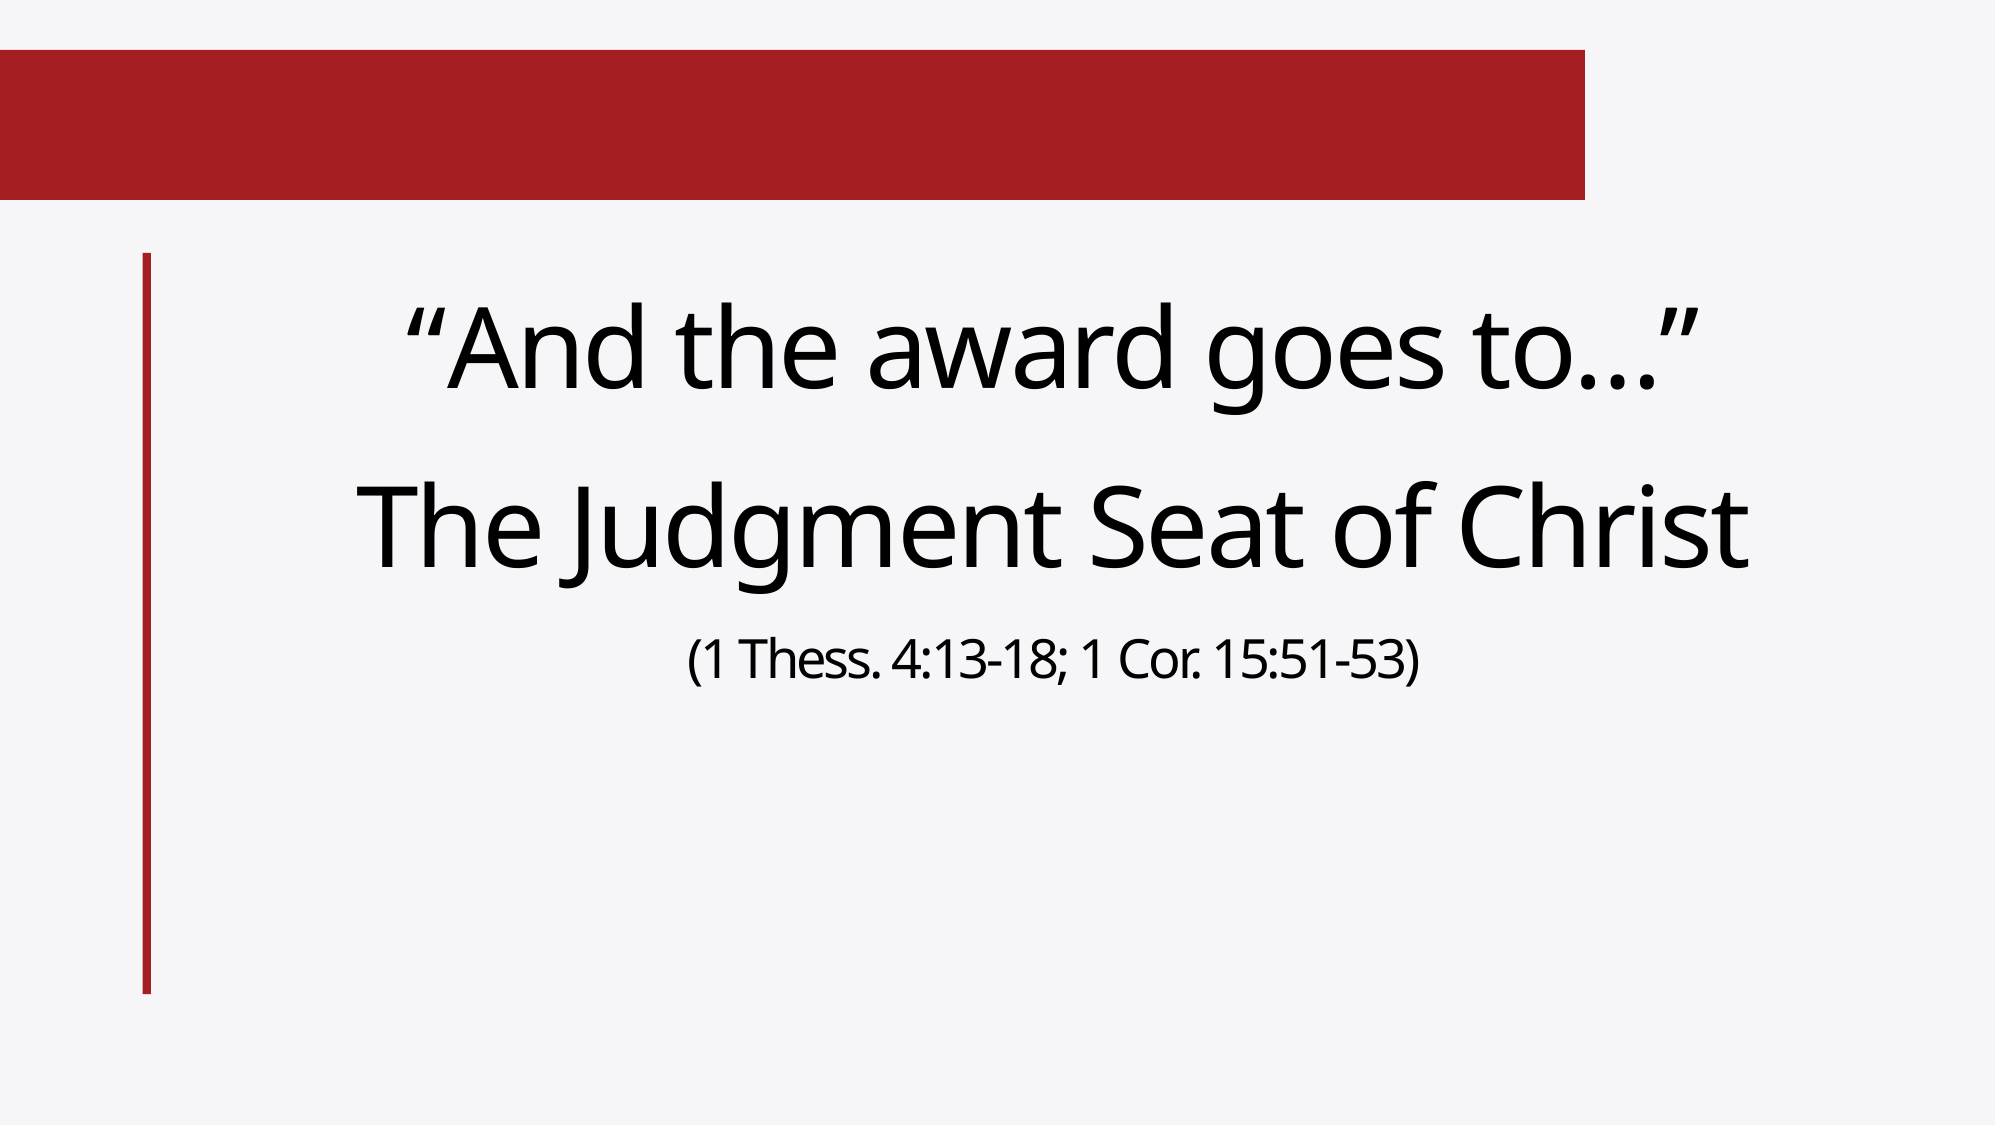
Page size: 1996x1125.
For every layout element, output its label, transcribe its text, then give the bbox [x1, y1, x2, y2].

subtitle “And the award goes to…” The Judgment Seat of Christ (1 Thess. 4:13-18; 1 Cor. 15:51-53) [197, 249, 1910, 1000]
